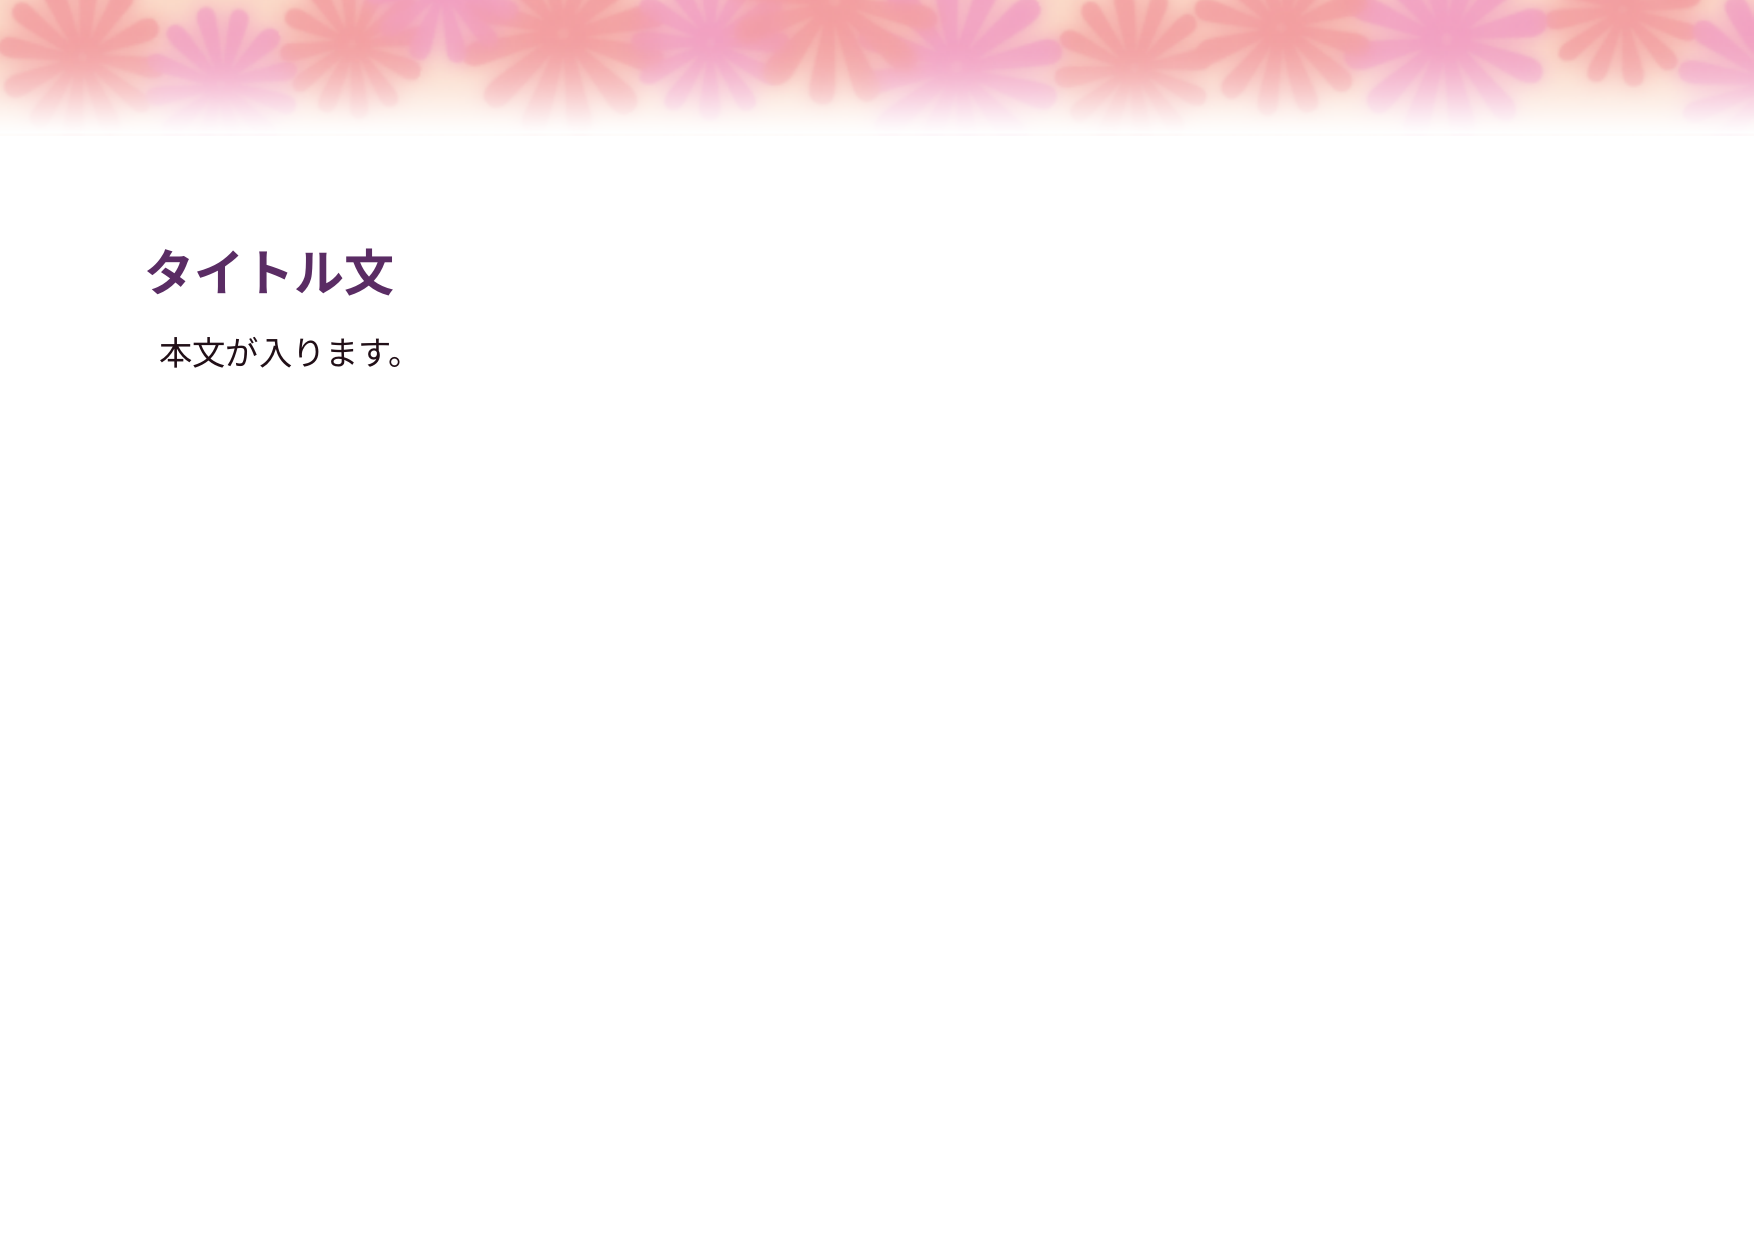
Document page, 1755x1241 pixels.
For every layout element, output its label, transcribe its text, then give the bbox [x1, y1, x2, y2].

title タイトル文 [144, 227, 1610, 302]
picture [0, 0, 1754, 136]
list 本文が入ります。 [144, 324, 1610, 1105]
